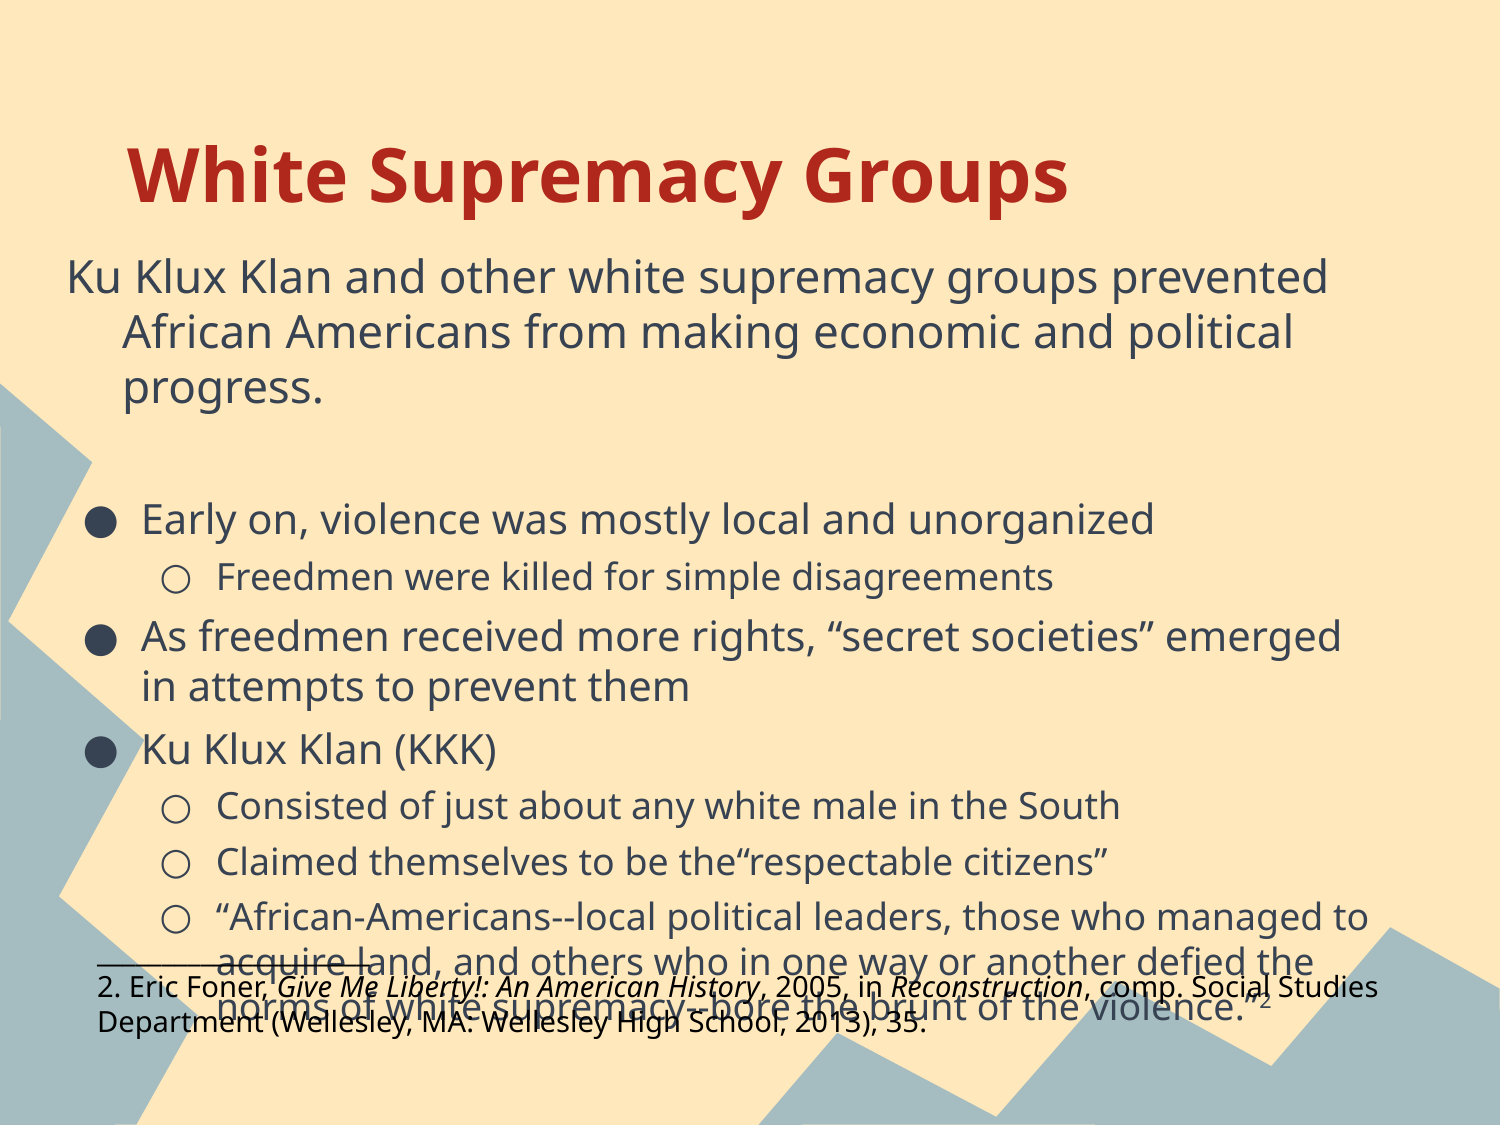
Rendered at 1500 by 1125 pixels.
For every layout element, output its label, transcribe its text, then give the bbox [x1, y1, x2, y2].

title White Supremacy Groups [75, 45, 1425, 233]
text_box _____________________ 2. Eric Foner, Give Me Liberty!: An American History, 2005, in Reconstruction, comp. Social Studies Department (Wellesley, MA: Wellesley High School, 2013), 35. [82, 918, 1418, 1009]
list Ku Klux Klan and other white supremacy groups prevented African Americans from making economic and political progress. Early on, violence was mostly local and unorganized Freedmen were killed for simple disagreements As freedmen received more rights, “secret societies” emerged in attempts to prevent them Ku Klux Klan (KKK) Consisted of just about any white male in the South Claimed themselves to be the“respectable citizens” “African-Americans--local political leaders, those who managed to acquire land, and others who in one way or another defied the norms of white supremacy--bore the brunt of the violence.”2 [50, 232, 1401, 1048]
